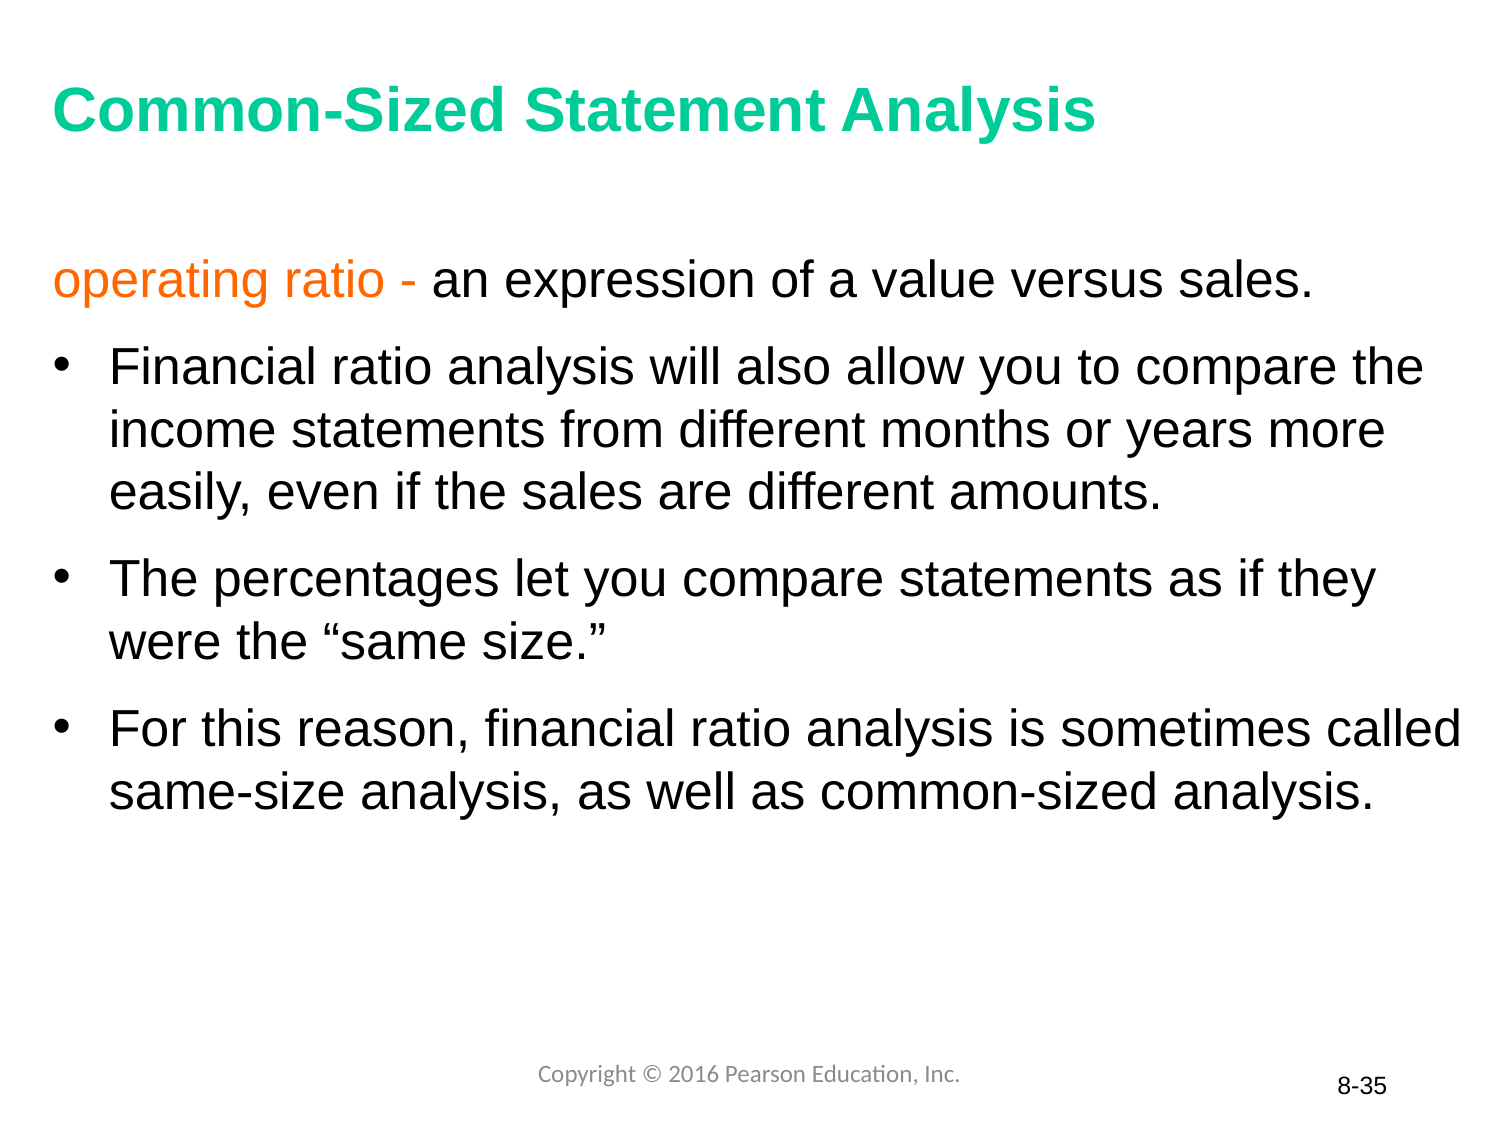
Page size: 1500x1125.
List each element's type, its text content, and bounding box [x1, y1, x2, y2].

list operating ratio - an expression of a value versus sales. Financial ratio analysis will also allow you to compare the income statements from different months or years more easily, even if the sales are different amounts. The percentages let you compare statements as if they were the “same size.” For this reason, financial ratio analysis is sometimes called same-size analysis, as well as common-sized analysis. [37, 237, 1488, 980]
title Common-Sized Statement Analysis [37, 12, 1388, 200]
footer Copyright © 2016 Pearson Education, Inc. [512, 1042, 988, 1103]
